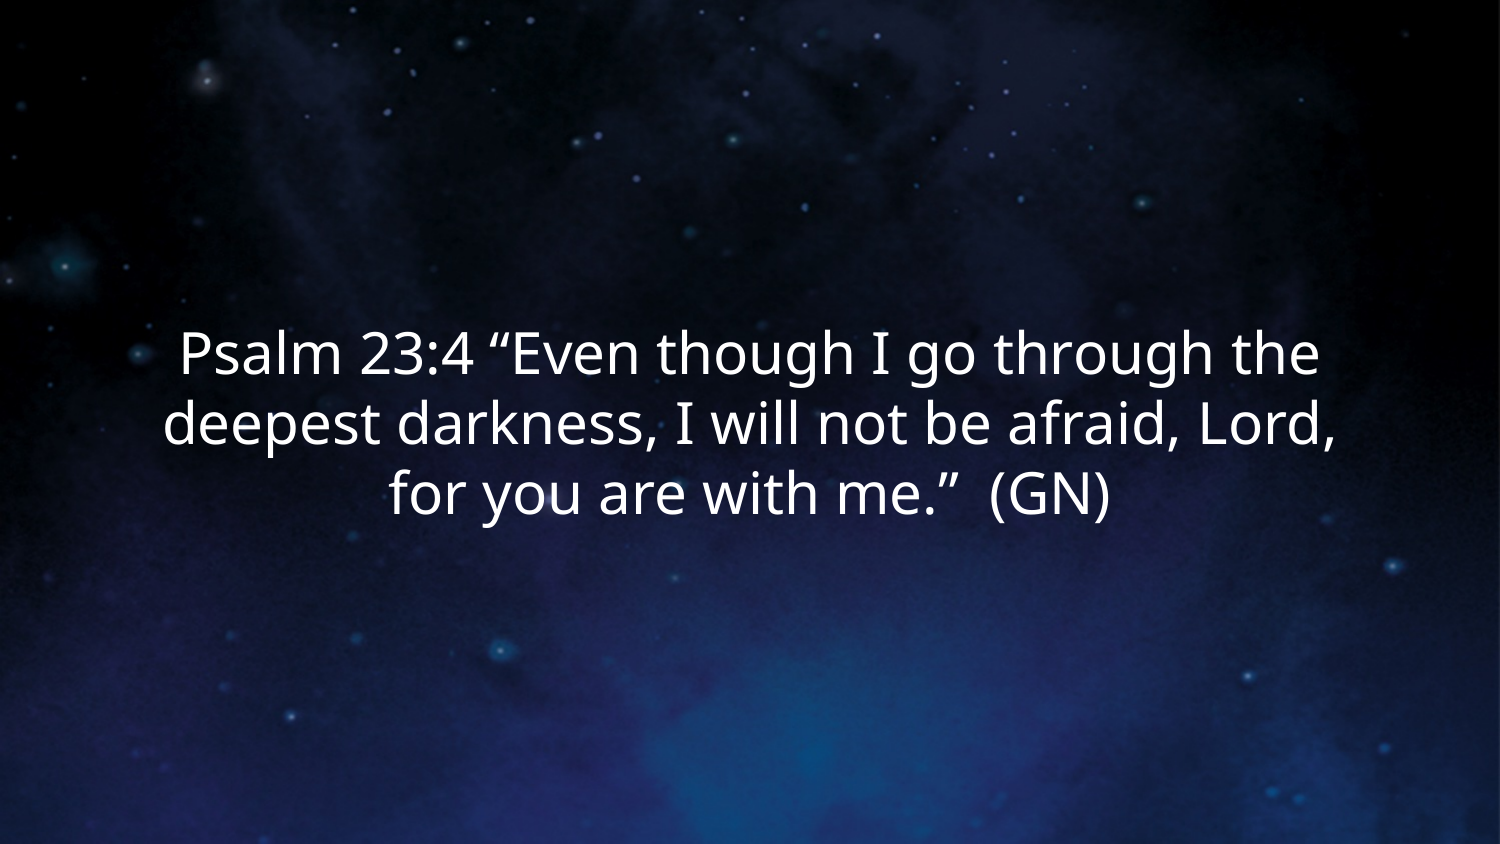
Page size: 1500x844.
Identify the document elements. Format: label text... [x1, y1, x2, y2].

title Psalm 23:4 “Even though I go through the deepest darkness, I will not be afraid, Lord, for you are with me.” (GN) [112, 330, 1388, 512]
picture [0, 0, 1500, 844]
